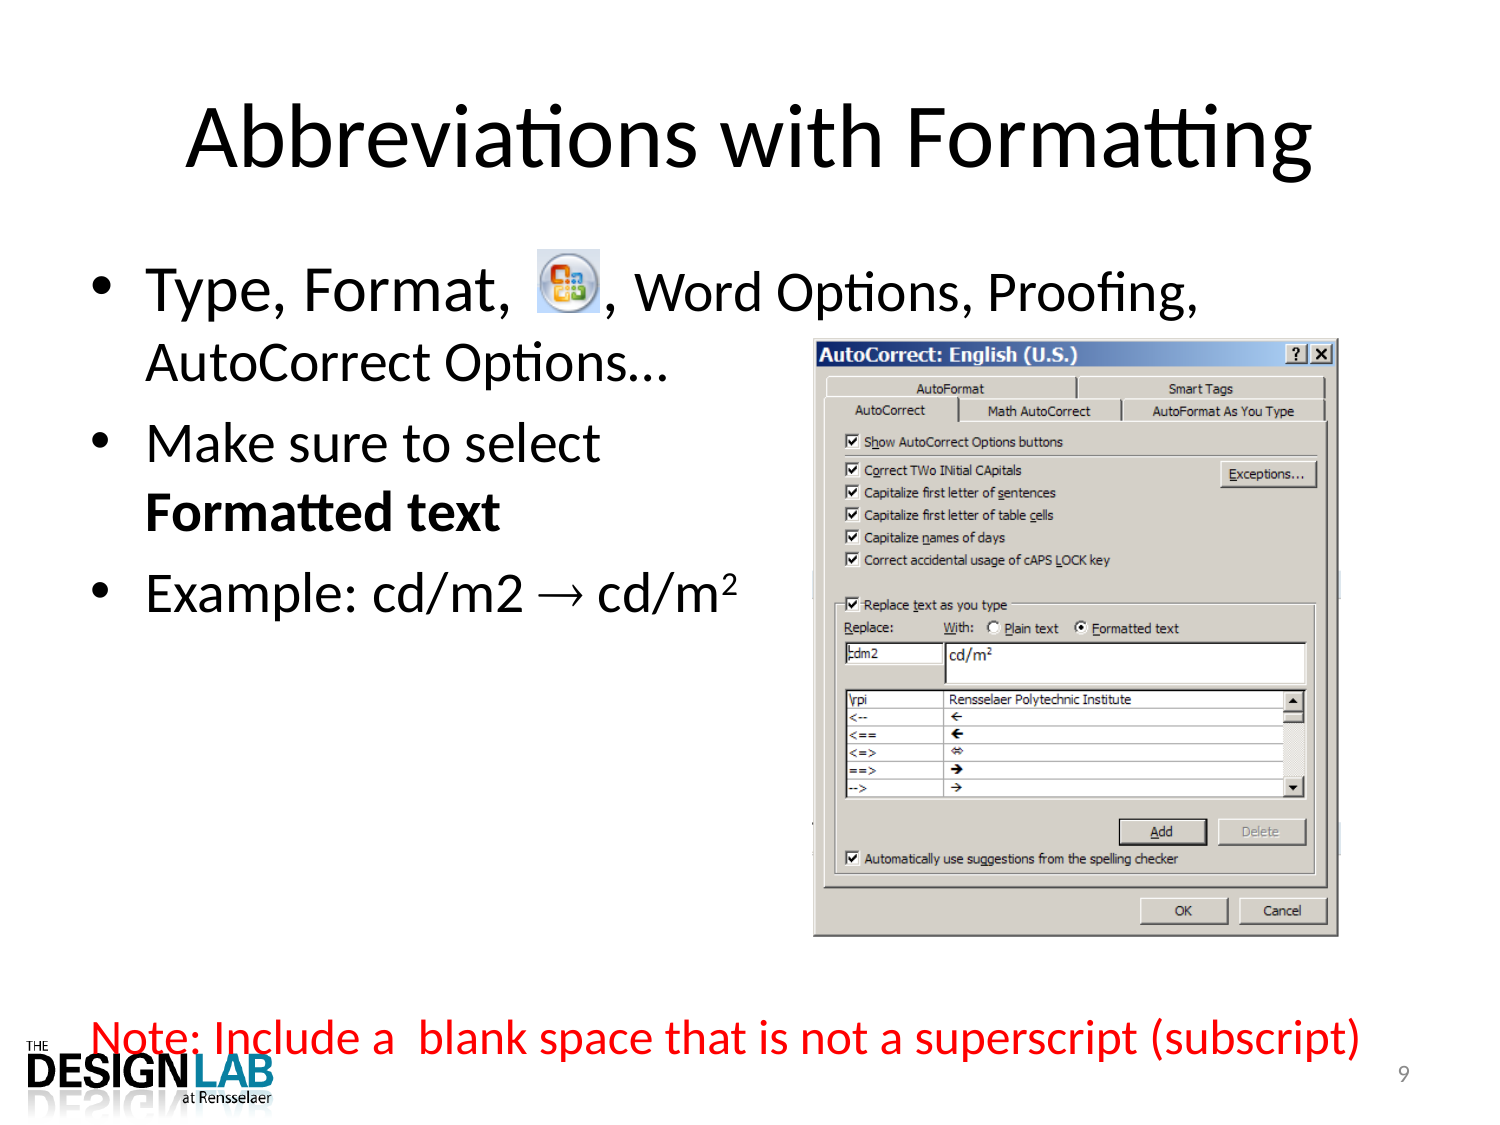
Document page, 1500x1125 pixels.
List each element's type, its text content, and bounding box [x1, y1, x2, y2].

picture [256, 1075, 266, 1081]
slide_number 9 [1074, 1042, 1425, 1103]
picture [537, 249, 601, 313]
title Abbreviations with Formatting [75, 37, 1425, 225]
picture [24, 1037, 275, 1125]
list Type, Format, , Word Options, Proofing, AutoCorrect Options… Make sure to select Formatted text Example: cd/m2  cd/m2 Note: Include a blank space that is not a superscript (subscript) [75, 237, 1425, 1075]
picture [812, 337, 1341, 938]
picture [203, 1075, 221, 1085]
